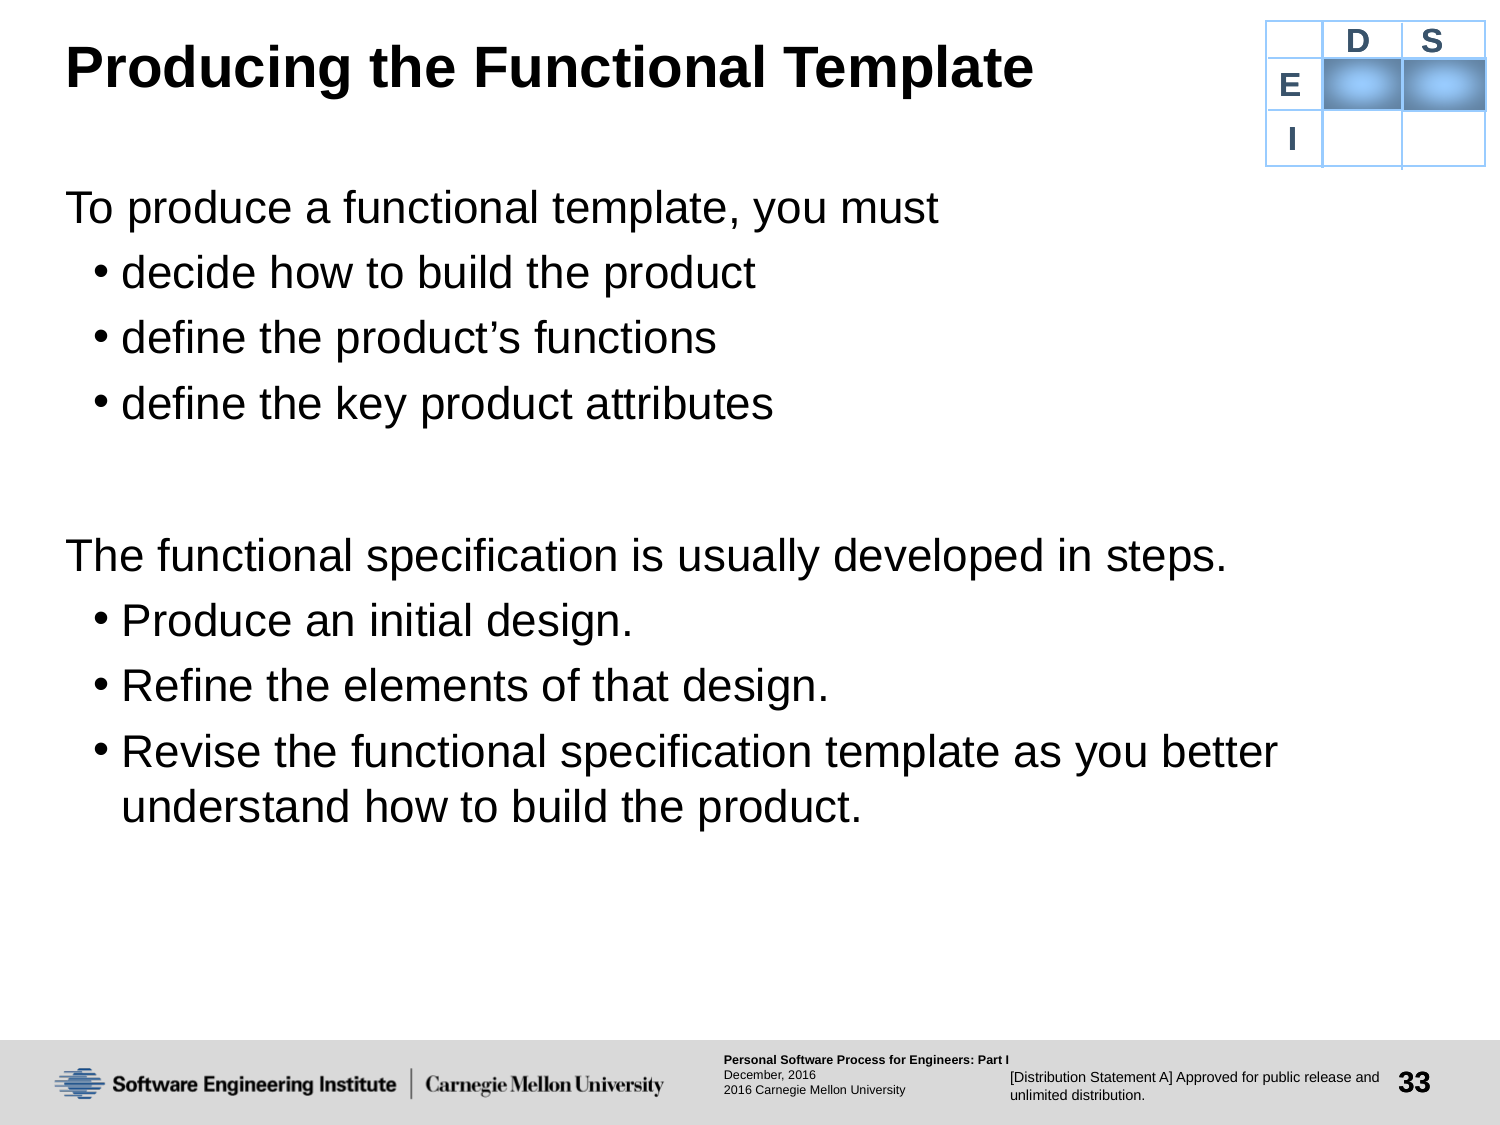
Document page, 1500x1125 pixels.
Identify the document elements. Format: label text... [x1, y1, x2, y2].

list To produce a functional template, you must decide how to build the product define the product’s functions define the key product attributes The functional specification is usually developed in steps. Produce an initial design. Refine the elements of that design. Revise the functional specification template as you better understand how to build the product. [65, 177, 1431, 1000]
picture [1264, 12, 1491, 174]
picture [46, 1061, 673, 1104]
title Producing the Functional Template [65, 37, 1264, 148]
